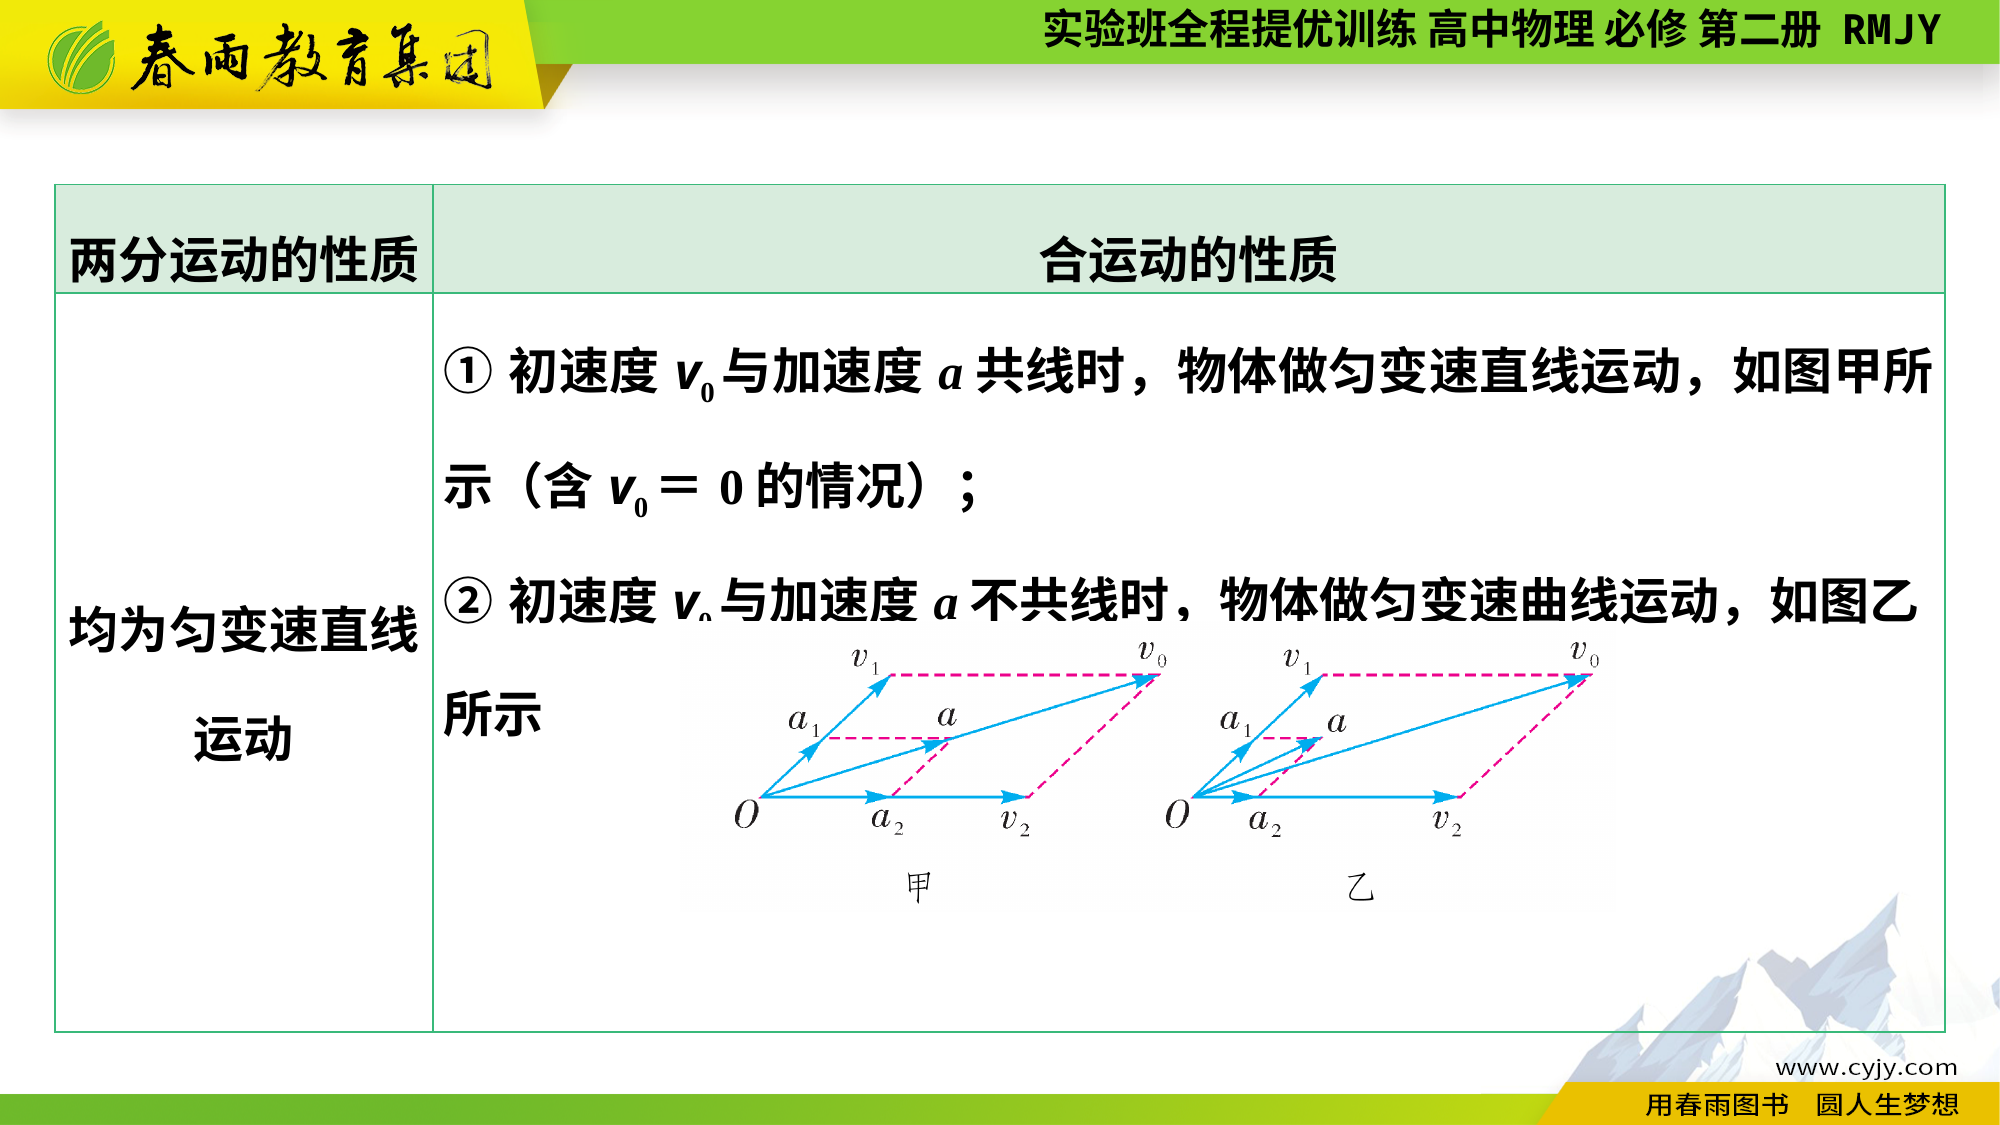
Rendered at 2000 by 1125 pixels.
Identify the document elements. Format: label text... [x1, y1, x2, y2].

picture [0, 0, 2000, 1125]
table_cell ①初速度v0与加速度a共线时，物体做匀变速直线运动，如图甲所示（含v0＝0的情况）； ②初速度v0与加速度a不共线时，物体做匀变速曲线运动，如图乙 所示 [434, 294, 1944, 1031]
table_cell 均为匀变速直线运动 [56, 294, 432, 1031]
table_header 两分运动的性质 [56, 185, 432, 292]
table_header 合运动的性质 [434, 185, 1944, 292]
